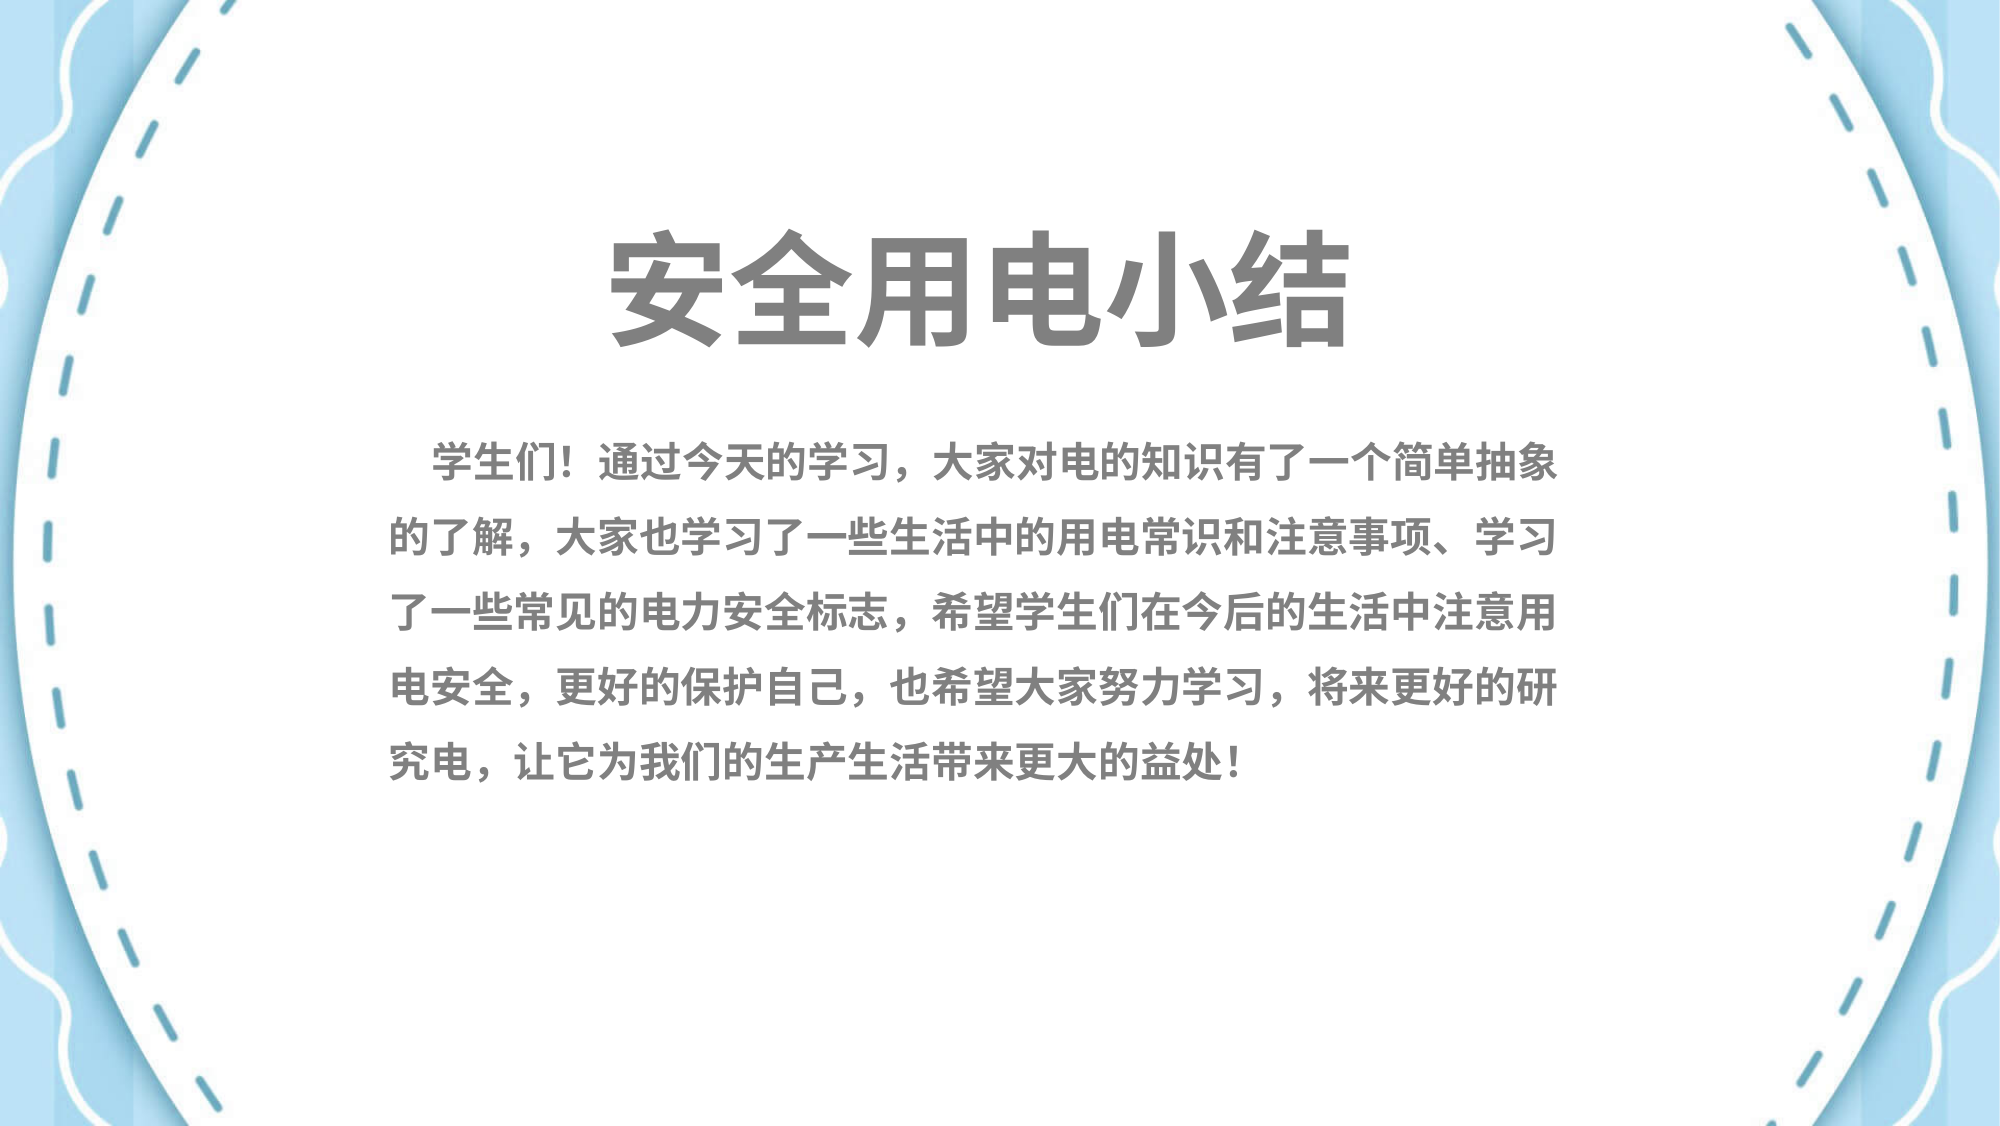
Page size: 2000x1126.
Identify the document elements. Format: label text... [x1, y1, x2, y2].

picture [0, 0, 2000, 1126]
text_box 学生们！通过今天的学习，大家对电的知识有了一个简单抽象的了解，大家也学习了一些生活中的用电常识和注意事项、学习了一些常见的电力安全标志，希望学生们在今后的生活中注意用电安全，更好的保护自己，也希望大家努力学习，将来更好的研究电，让它为我们的生产生活带来更大的益处！ [373, 403, 1614, 869]
text_box 安全用电小结 [359, 129, 1600, 370]
